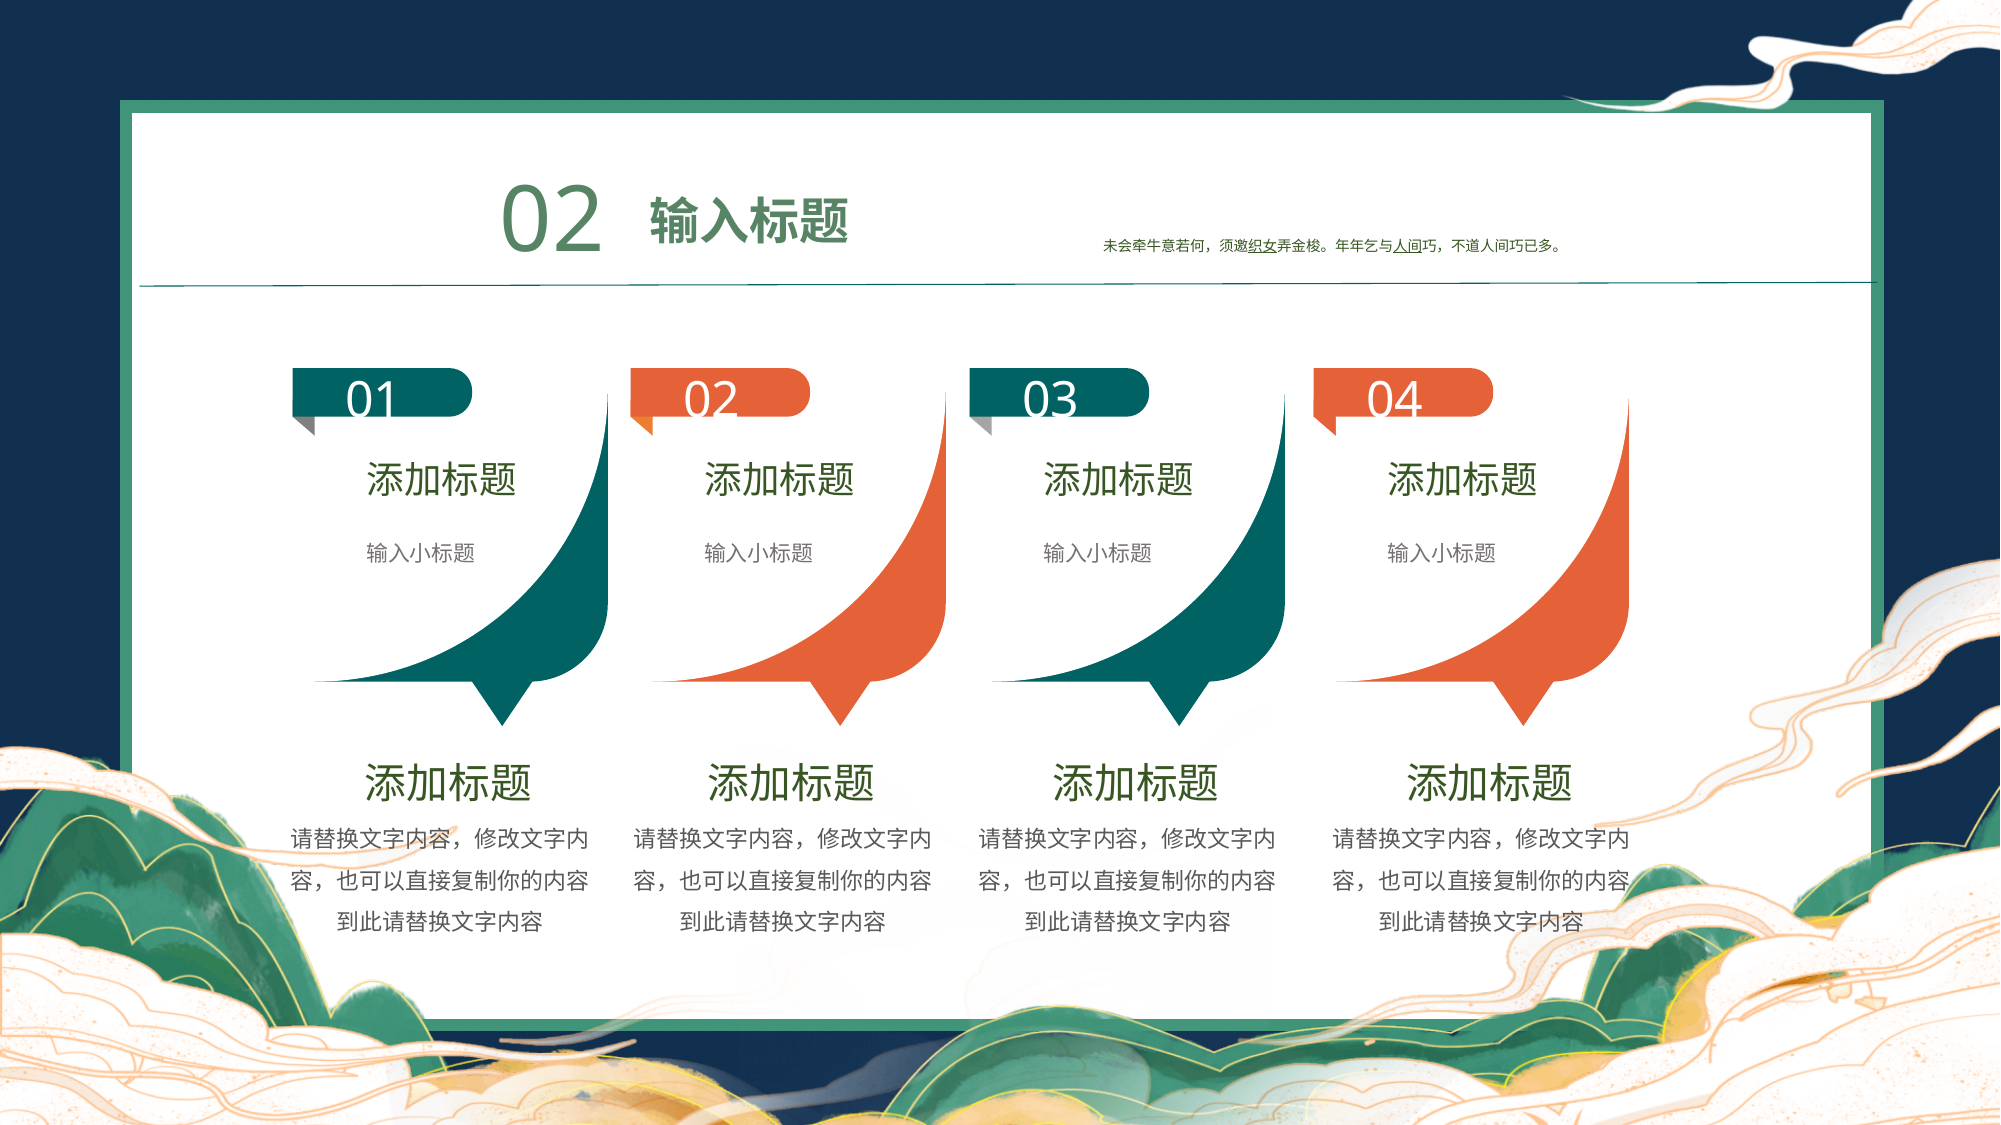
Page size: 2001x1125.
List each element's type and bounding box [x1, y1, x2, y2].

text_box [0, 0, 2000, 1125]
text_box [267, 366, 1654, 940]
text_box [139, 152, 1878, 287]
